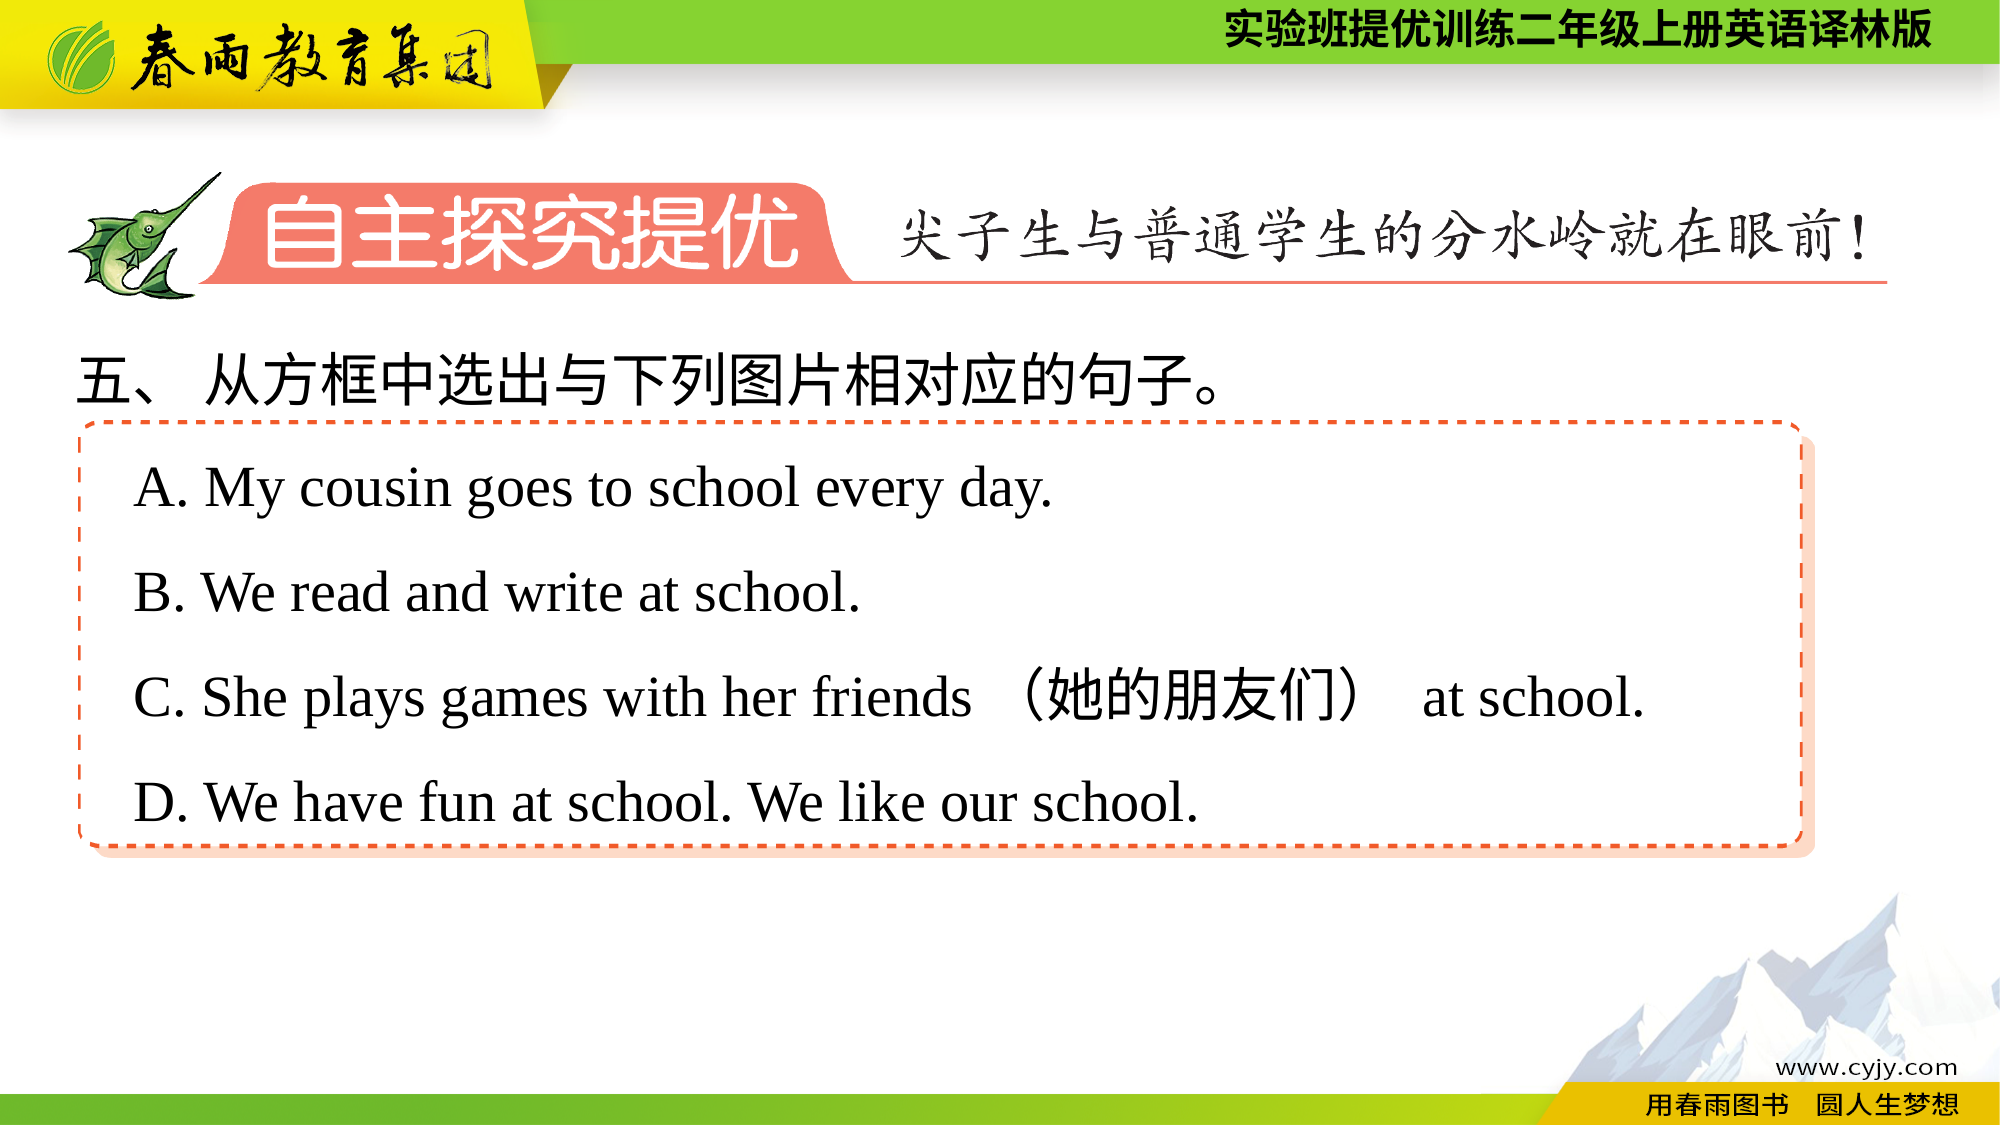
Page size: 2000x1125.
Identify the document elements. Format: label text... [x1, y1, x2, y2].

picture [0, 0, 2000, 1125]
list 五、 从方框中选出与下列图片相对应的句子。 A. My cousin goes to school every day. B. We read and write at school. C. She plays games with her friends（她的朋友们） at school. D. We have fun at school. We like our school. [59, 300, 1944, 846]
